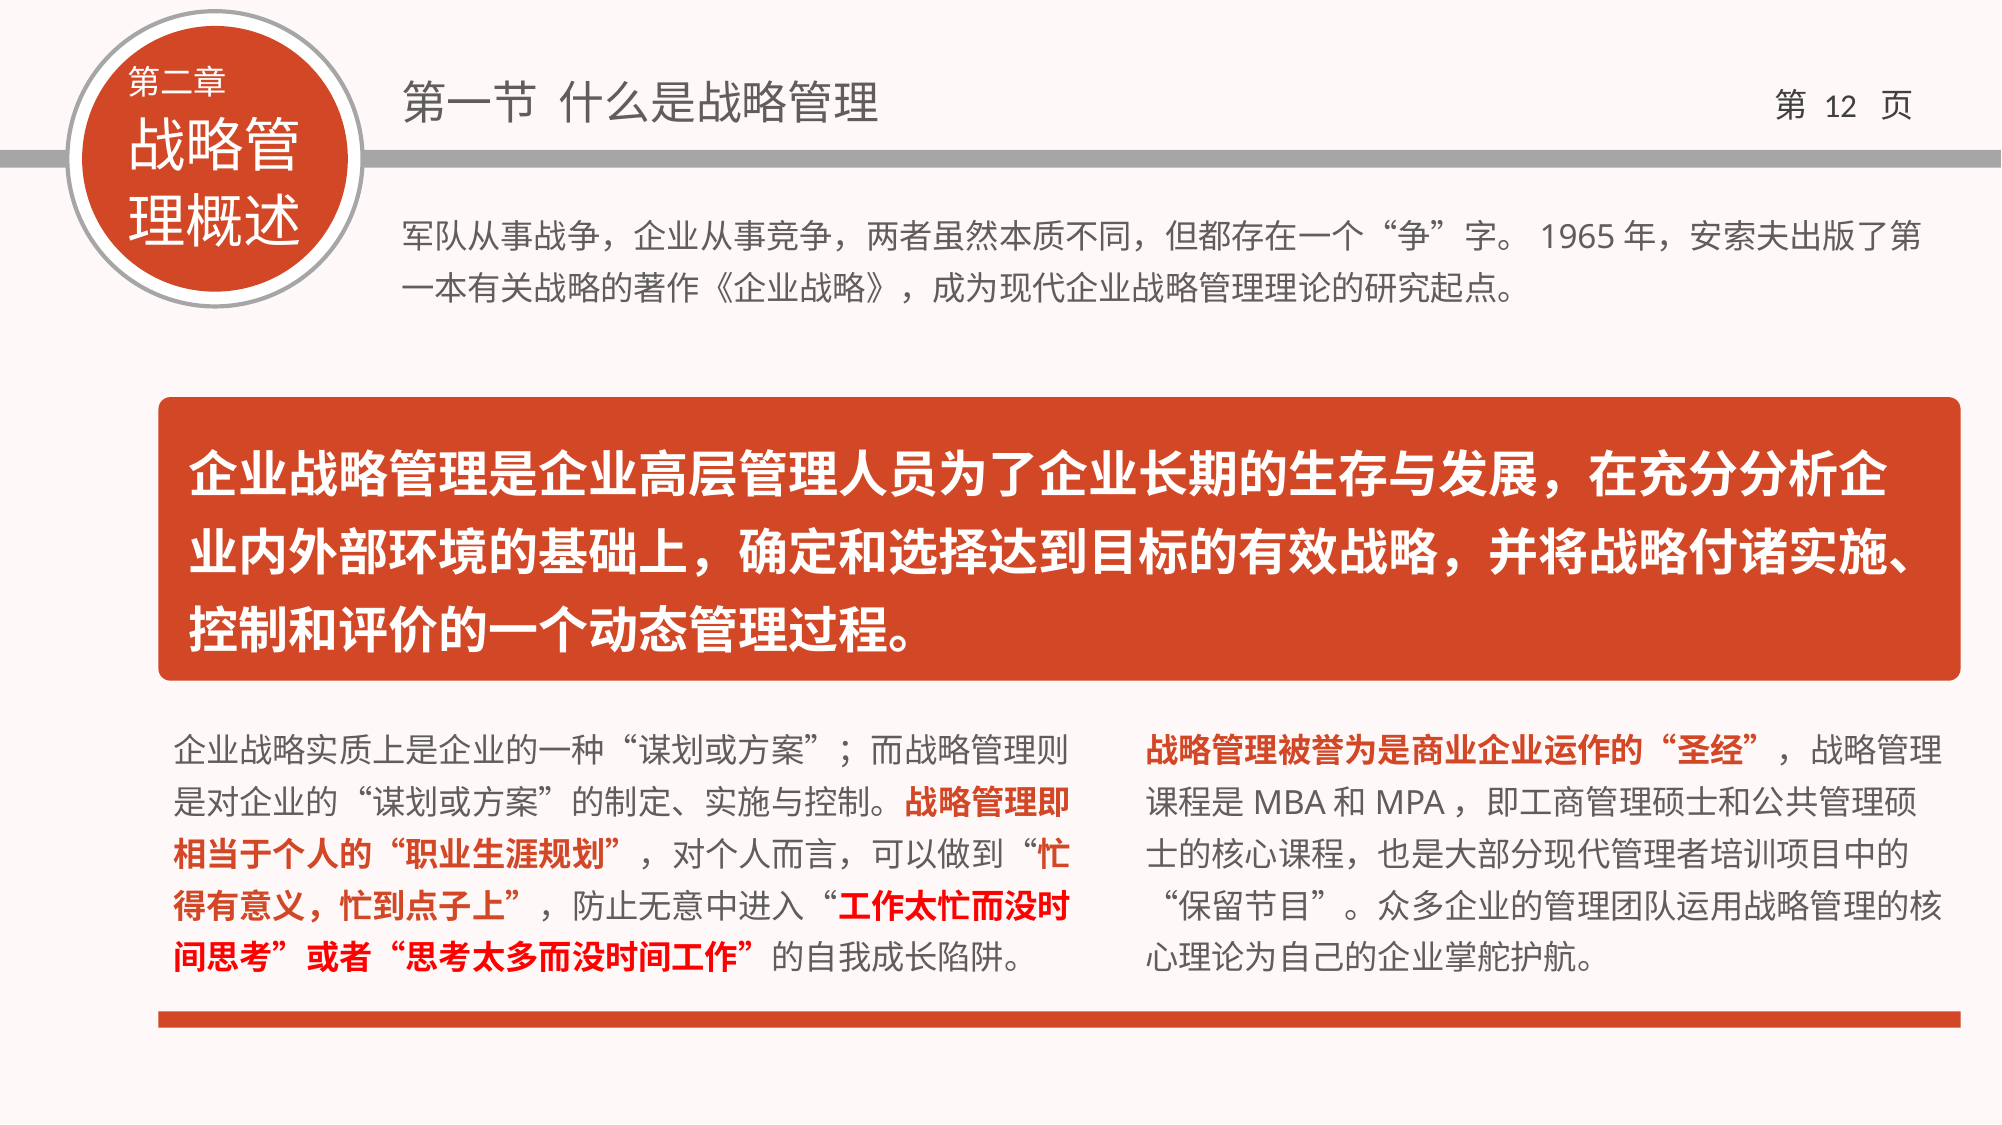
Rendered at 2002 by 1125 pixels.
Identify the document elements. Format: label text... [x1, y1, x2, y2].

text_box [156, 1009, 1963, 1030]
text_box 第一节 什么是战略管理 [386, 66, 1202, 137]
text_box [156, 394, 1963, 683]
text_box 军队从事战争，企业从事竞争，两者虽然本质不同，但都存在一个“争”字。1965年，安索夫出版了第一本有关战略的著作《企业战略》，成为现代企业战略管理理论的研究起点。 [386, 196, 1961, 315]
text_box 企业战略实质上是企业的一种“谋划或方案”；而战略管理则是对企业的“谋划或方案”的制定、实施与控制。战略管理即相当于个人的“职业生涯规划”，对个人而言，可以做到“忙得有意义，忙到点子上”，防止无意中进入“工作太忙而没时间思考”或者“思考太多而没时间工作”的自我成长陷阱。 [158, 710, 1095, 984]
text_box 战略管理被誉为是商业企业运作的“圣经”，战略管理课程是MBA和MPA，即工商管理硕士和公共管理硕士的核心课程，也是大部分现代管理者培训项目中的“保留节目”。众多企业的管理团队运用战略管理的核心理论为自己的企业掌舵护航。 [1130, 710, 1961, 984]
text_box 企业战略管理是企业高层管理人员为了企业长期的生存与发展，在充分分析企业内外部环境的基础上，确定和选择达到目标的有效战略，并将战略付诸实施、控制和评价的一个动态管理过程。 [173, 416, 1948, 666]
